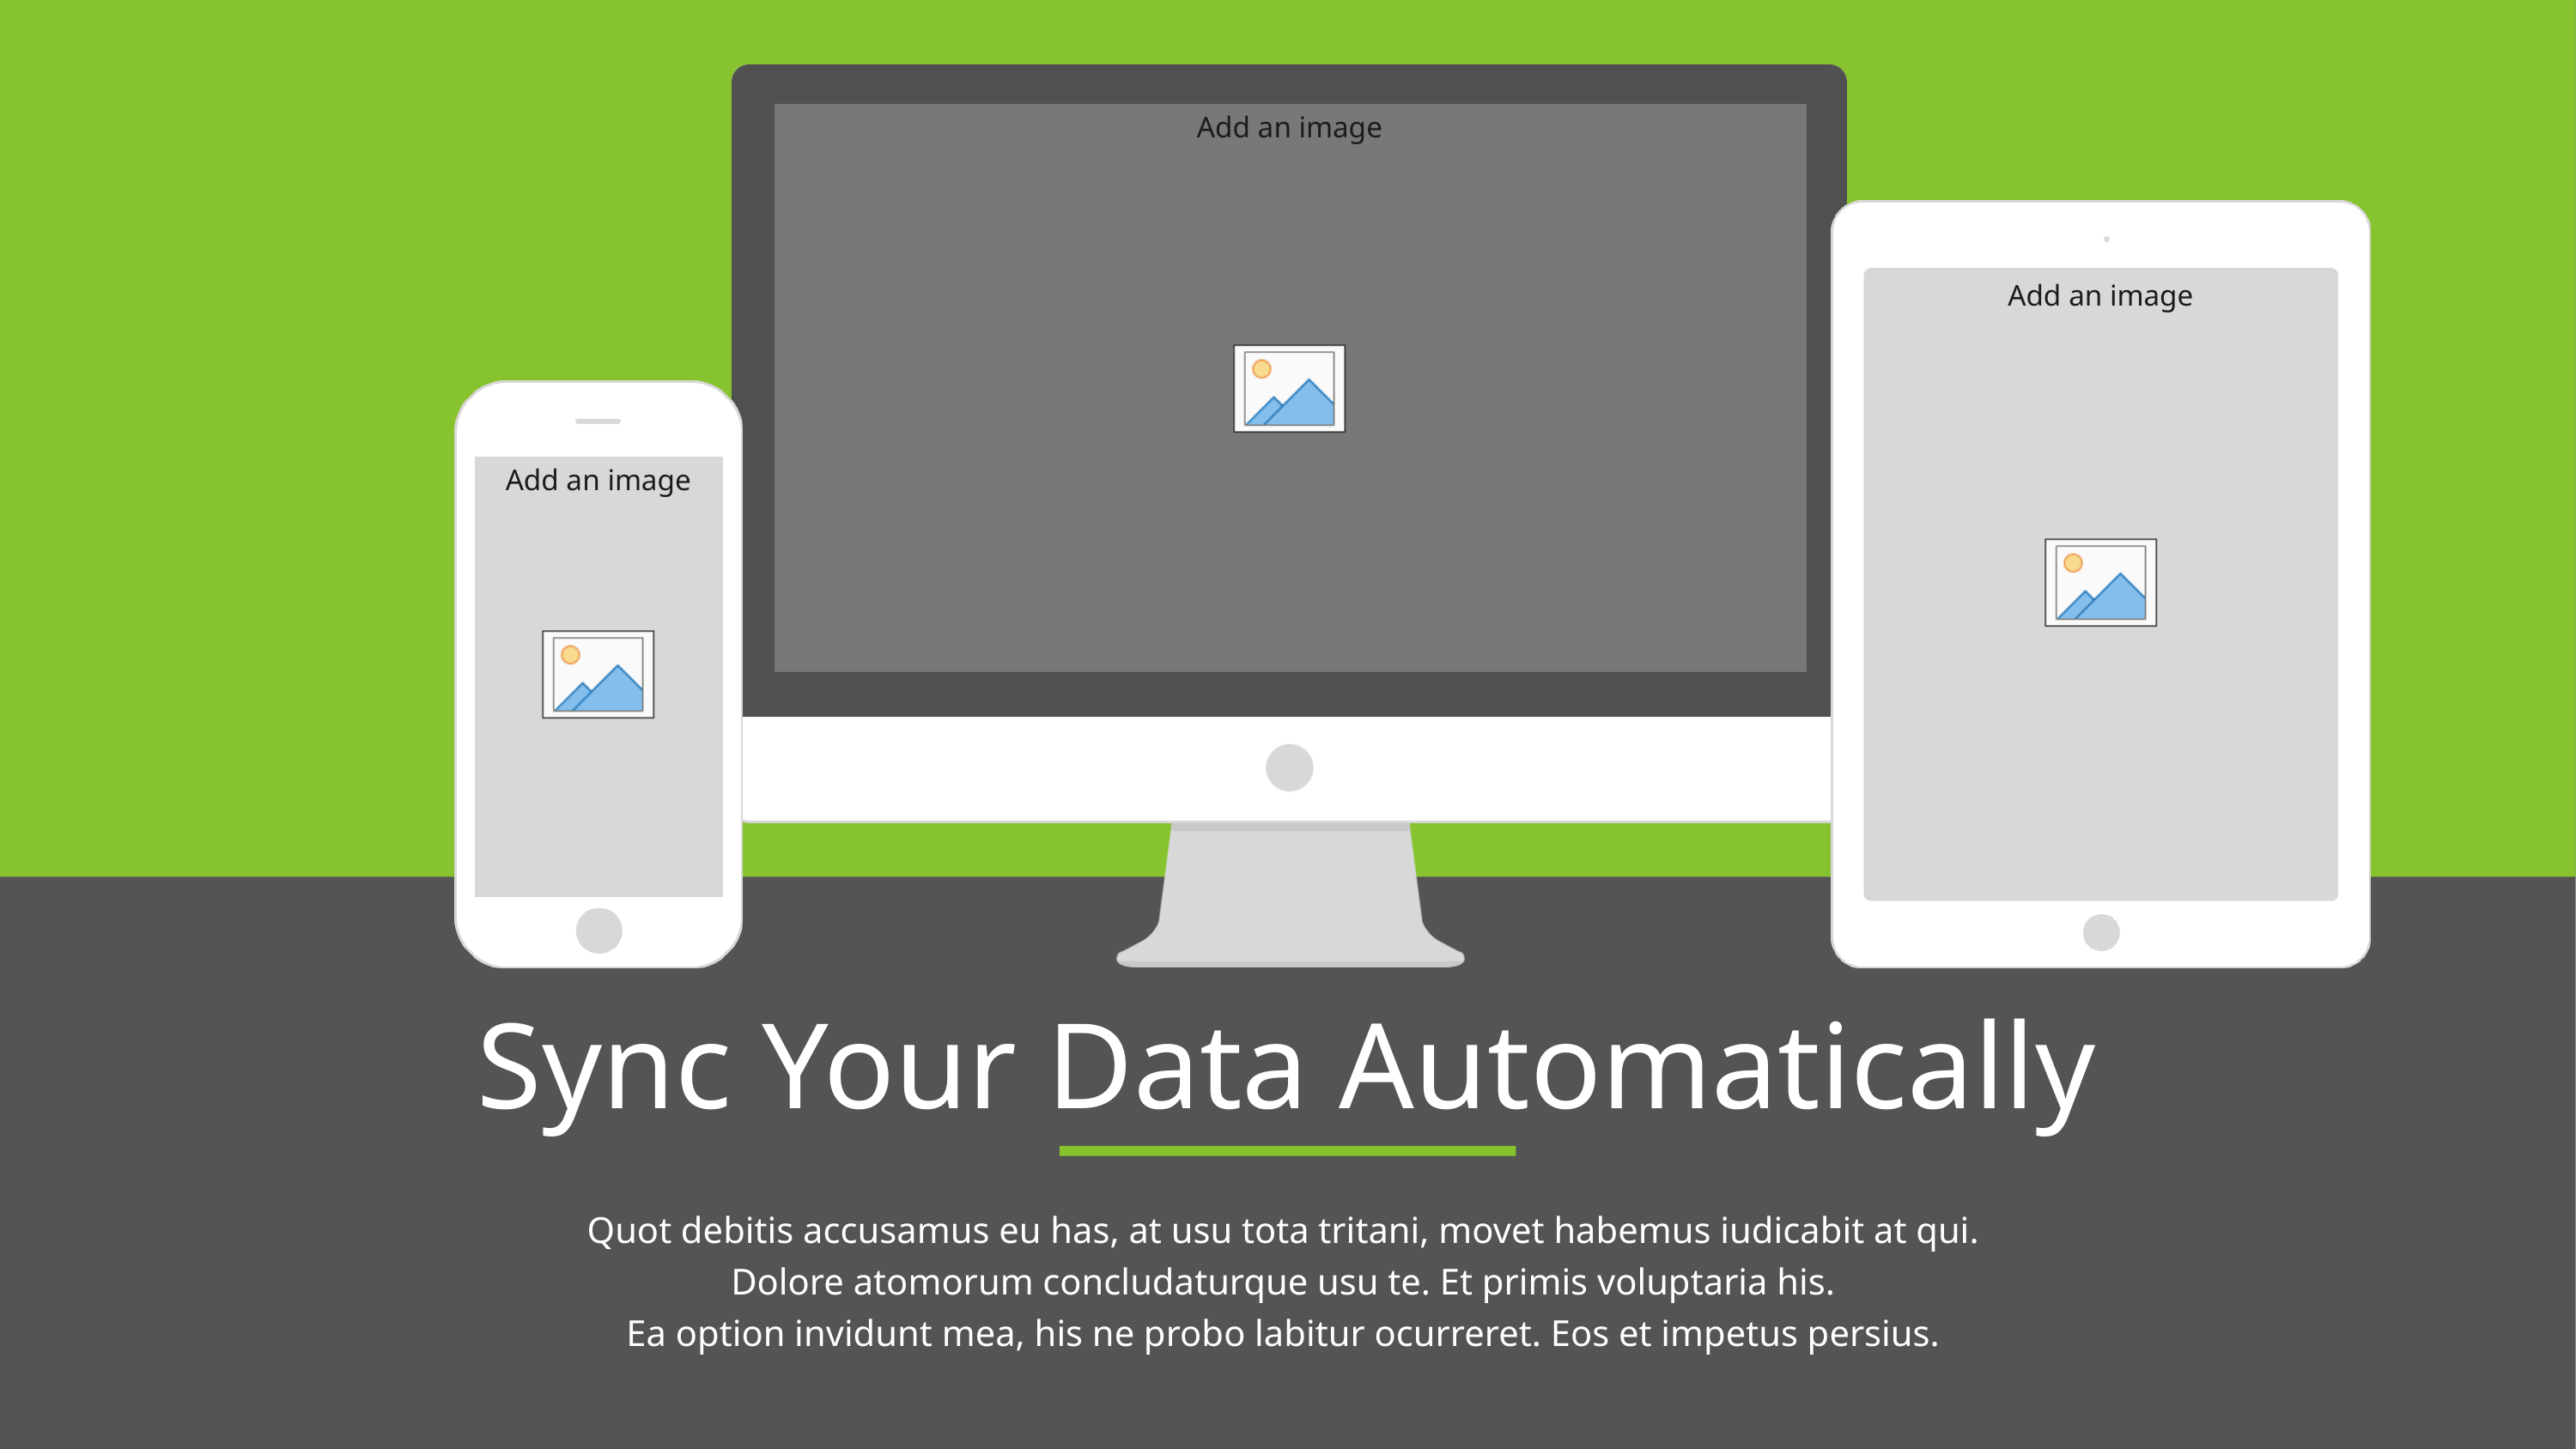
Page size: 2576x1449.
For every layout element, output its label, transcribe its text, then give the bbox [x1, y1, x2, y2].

title Sync Your Data Automatically [102, 953, 2472, 1144]
picture [454, 64, 2371, 953]
list Quot debitis accusamus eu has, at usu tota tritani, movet habemus iudicabit at qui. Dolore atomorum concludaturque usu te. Et primis voluptaria his. Ea option invidunt mea, his ne probo labitur ocurreret. Eos et impetus persius. [60, 1187, 2516, 1400]
